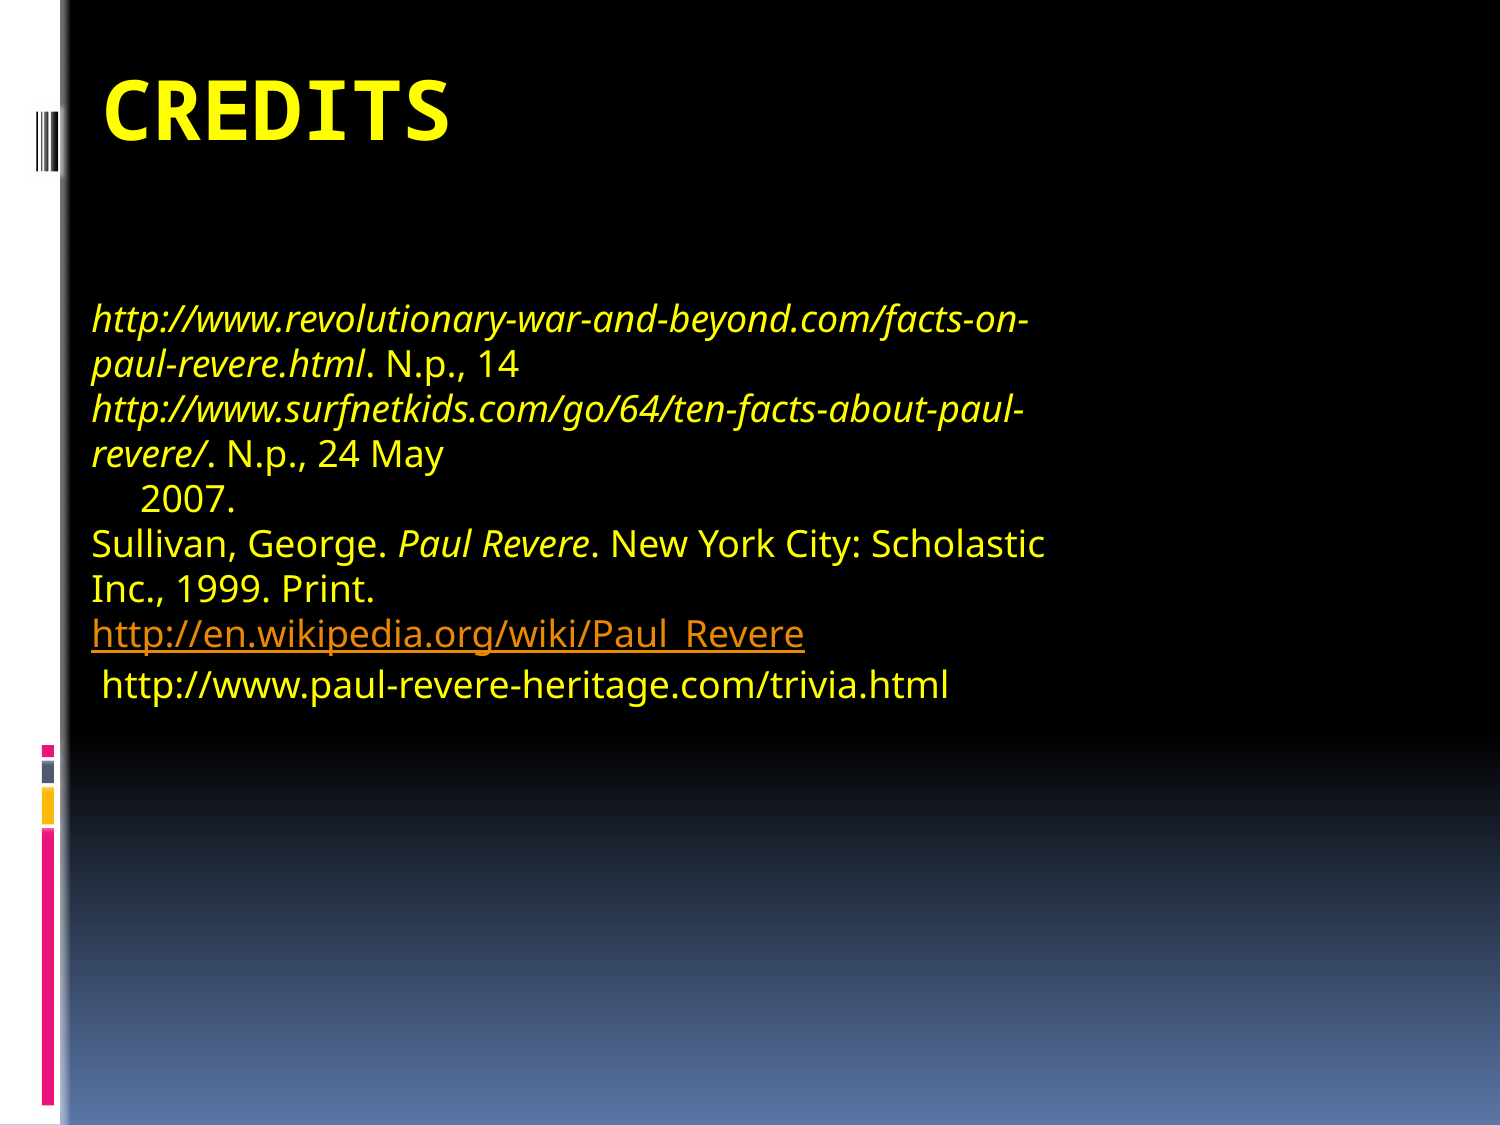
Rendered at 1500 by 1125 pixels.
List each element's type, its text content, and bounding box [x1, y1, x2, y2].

title Credits [87, 50, 1363, 292]
subtitle http://www.revolutionary-war-and-beyond.com/facts-on-paul-revere.html. N.p., 14 http://www.surfnetkids.com/go/64/ten-facts-about-paul-revere/. N.p., 24 May 2007. Sullivan, George. Paul Revere. New York City: Scholastic Inc., 1999. Print. http://en.wikipedia.org/wiki/Paul_Revere http://www.paul-revere-heritage.com/trivia.html [75, 287, 1125, 738]
